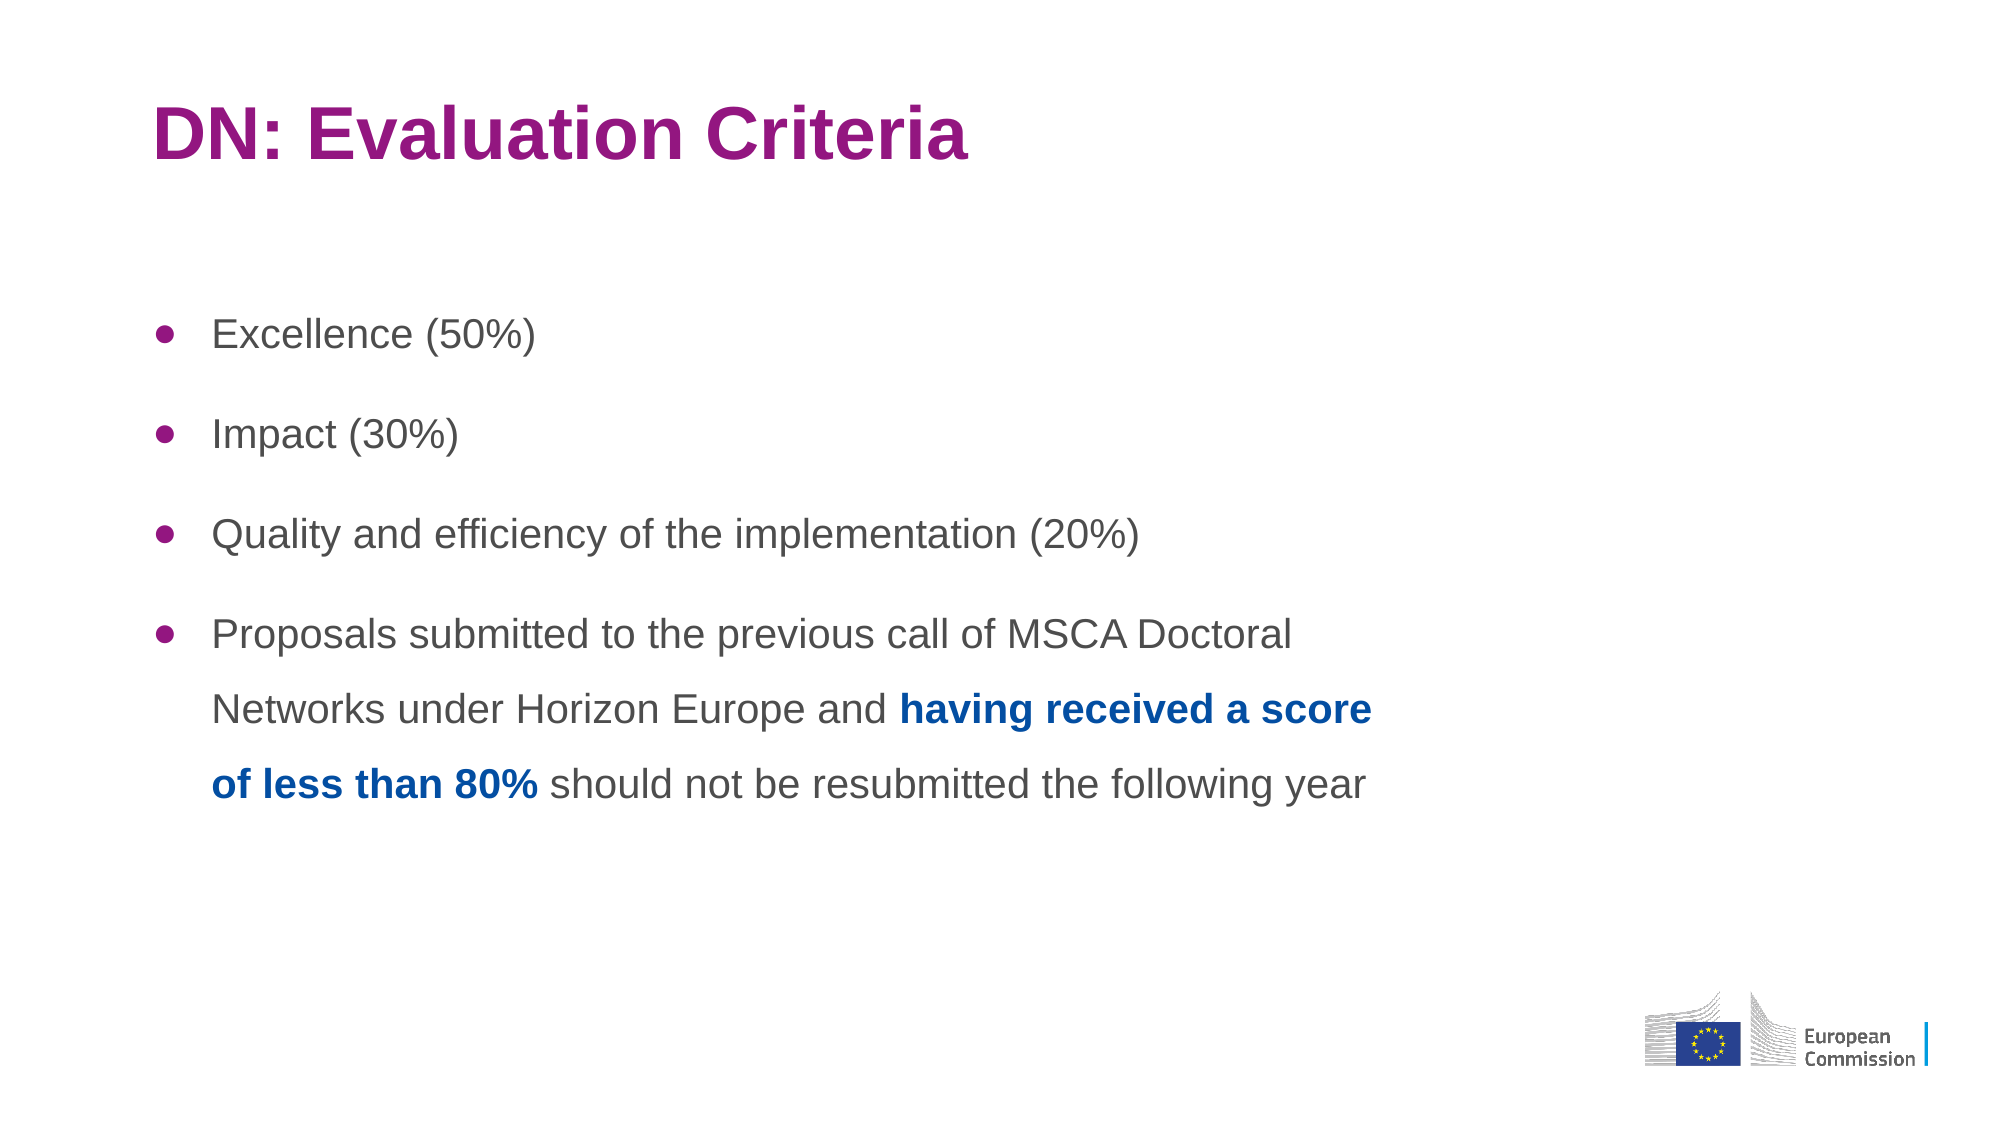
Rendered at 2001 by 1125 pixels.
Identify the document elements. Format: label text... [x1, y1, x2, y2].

list Excellence (50%) Impact (30%) Quality and efficiency of the implementation (20%) Proposals submitted to the previous call of MSCA Doctoral Networks under Horizon Europe and having received a score of less than 80% should not be resubmitted the following year [137, 274, 1430, 930]
title DN: Evaluation Criteria [137, 76, 1863, 176]
picture [1645, 991, 1928, 1066]
